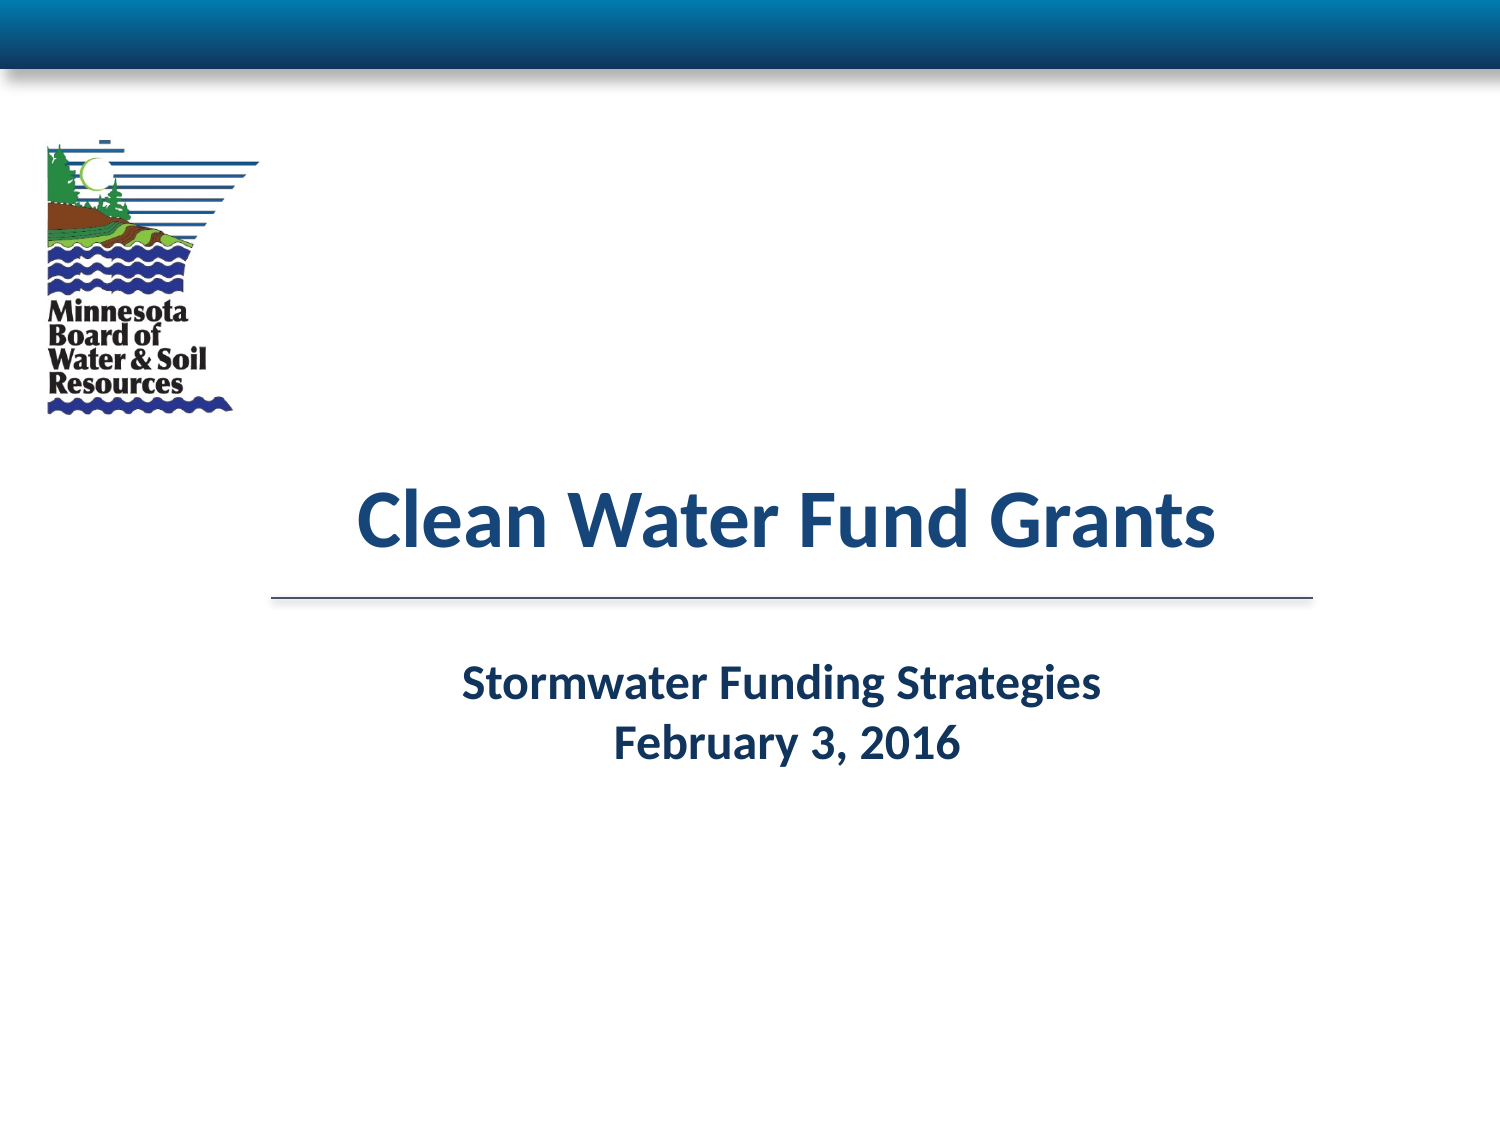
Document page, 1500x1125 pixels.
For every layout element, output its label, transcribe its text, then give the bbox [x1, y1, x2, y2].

subtitle Stormwater Funding Strategies February 3, 2016 [225, 642, 1350, 826]
text_box [0, 0, 1500, 69]
picture [0, 92, 269, 436]
title Clean Water Fund Grants [150, 345, 1425, 574]
